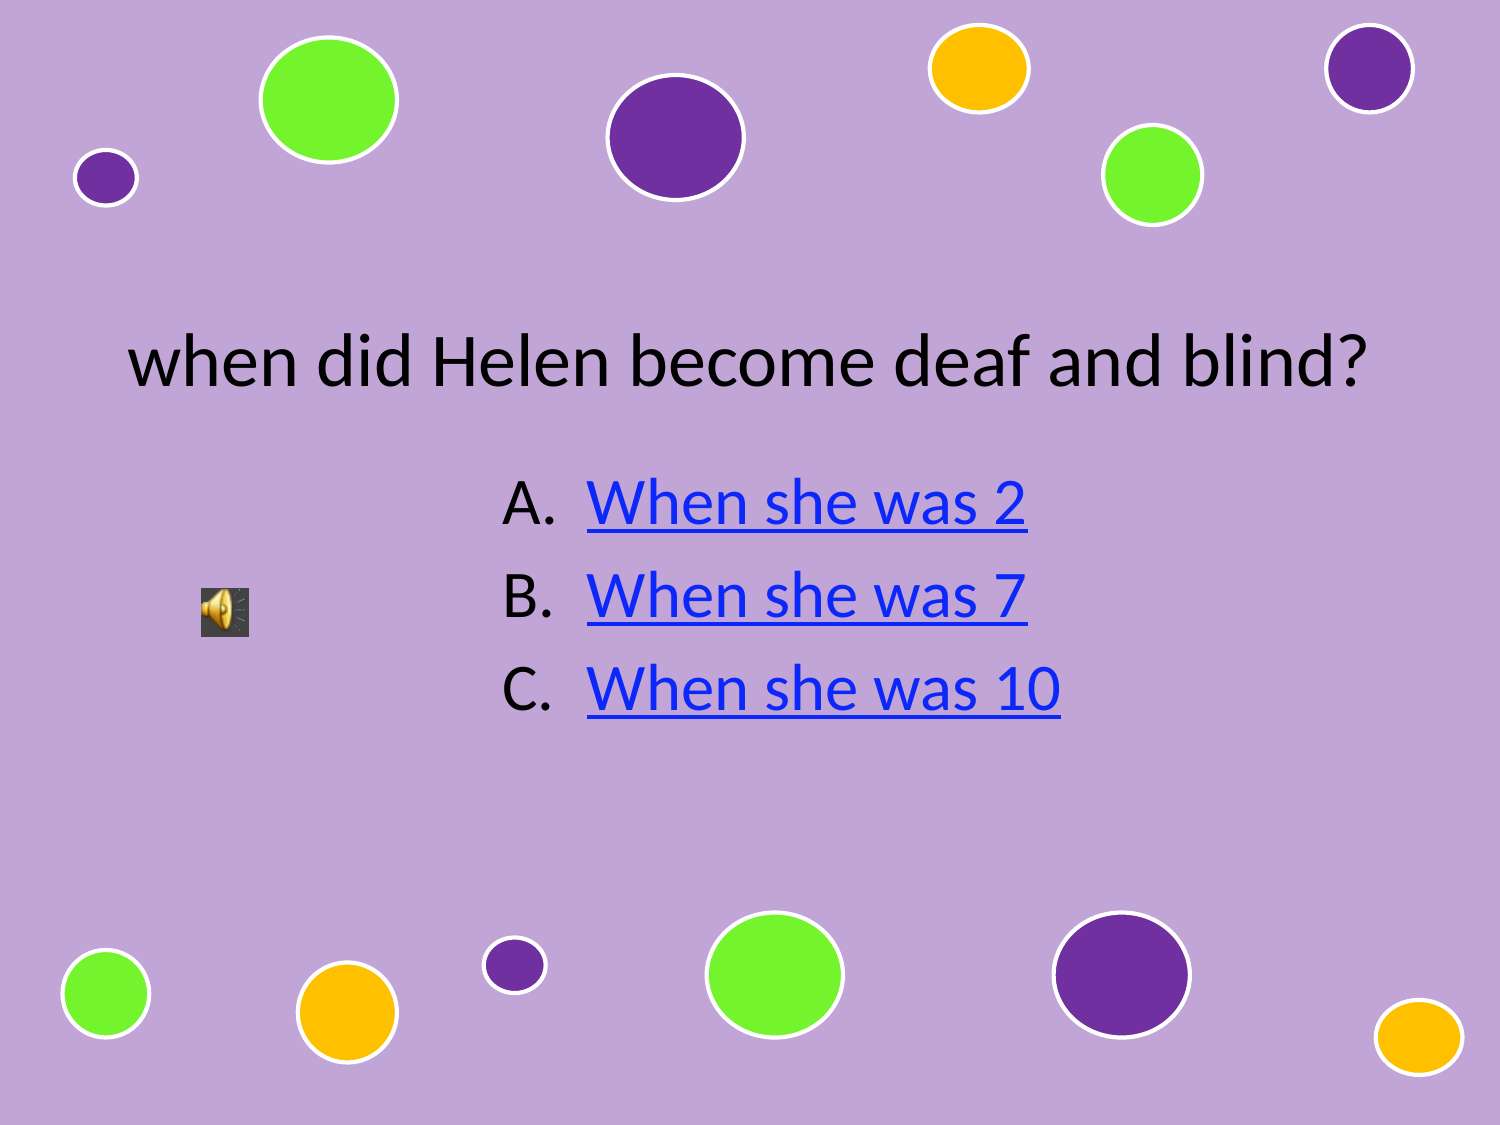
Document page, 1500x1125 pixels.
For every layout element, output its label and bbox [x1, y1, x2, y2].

picture [199, 587, 251, 638]
text_box [62, 24, 1463, 1076]
